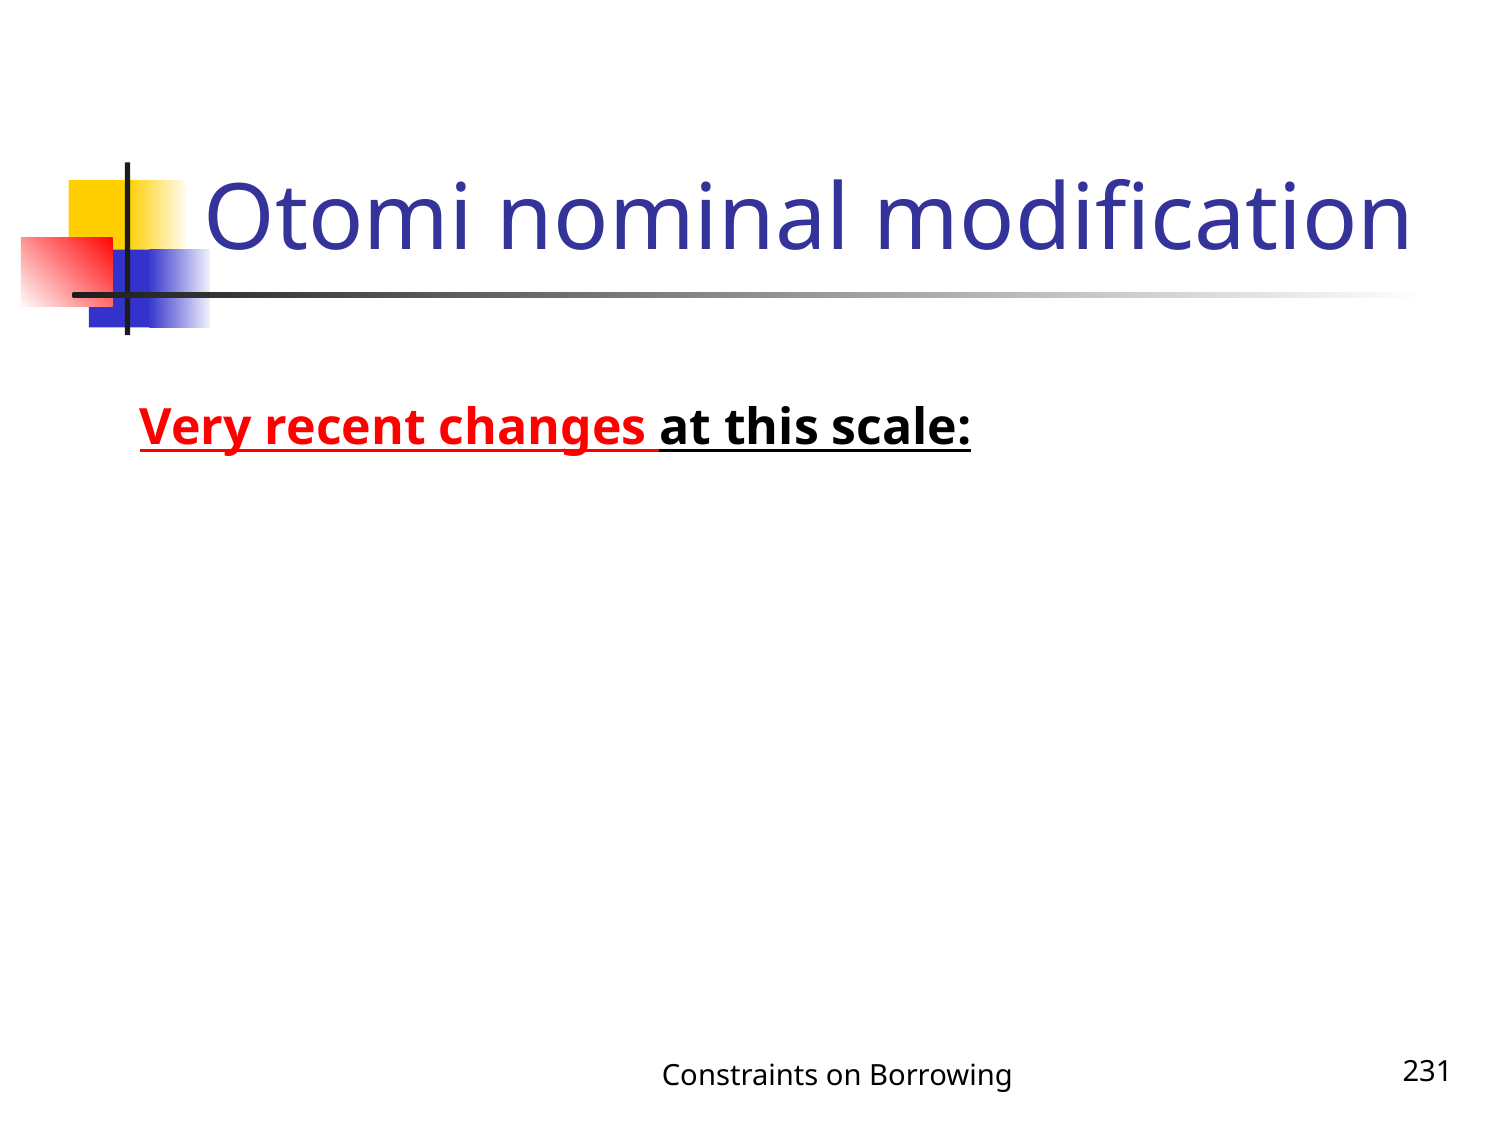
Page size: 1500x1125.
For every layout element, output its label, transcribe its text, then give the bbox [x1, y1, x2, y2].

title Otomi nominal modification [188, 34, 1468, 276]
footer Constraints on Borrowing [599, 1023, 1076, 1100]
text_box Very recent changes at this scale: [124, 387, 1413, 583]
slide_number 231 [1154, 1023, 1468, 1100]
